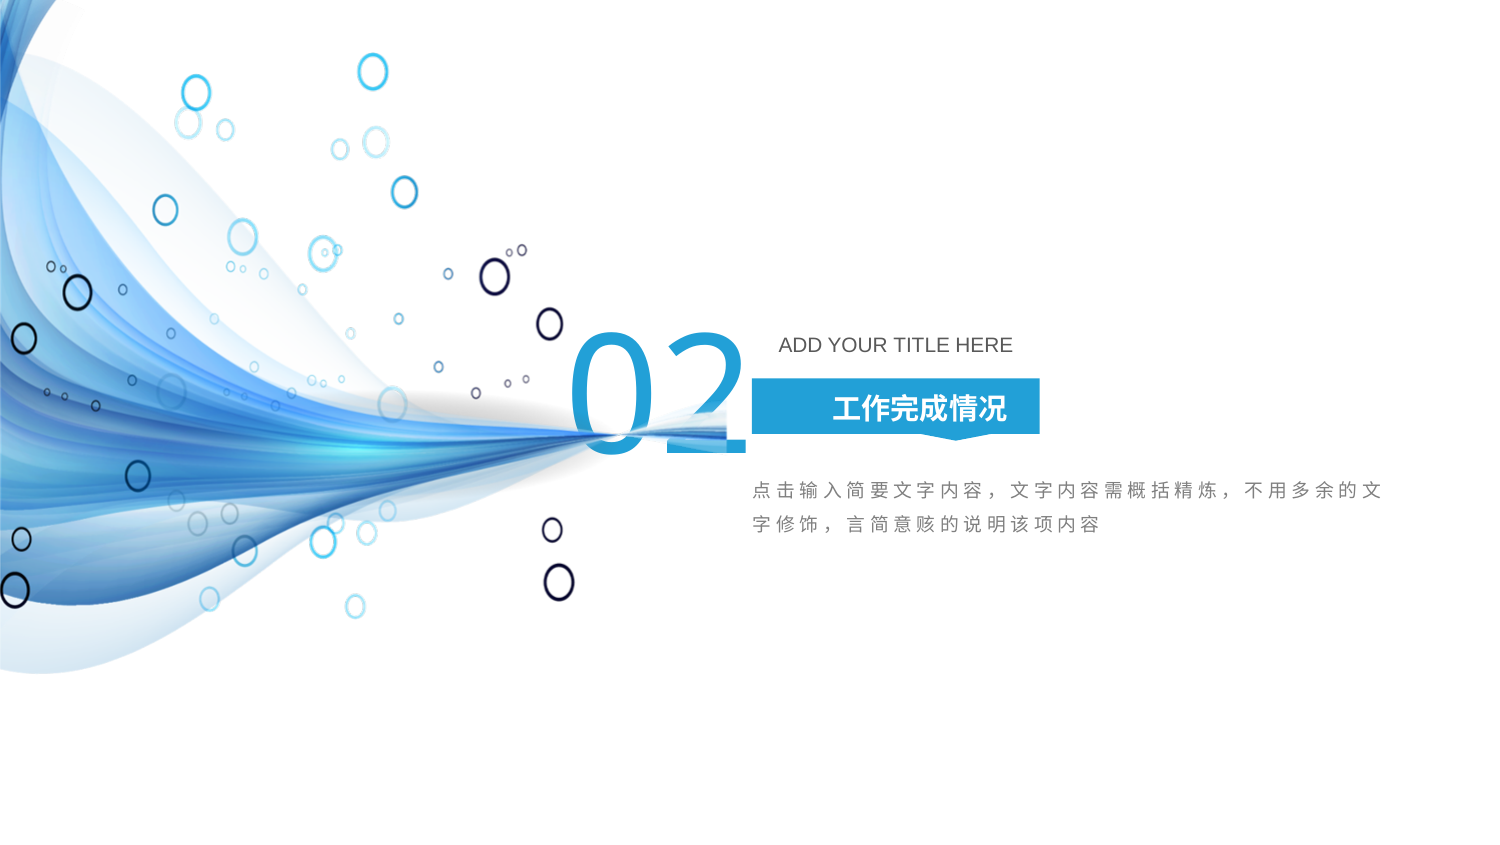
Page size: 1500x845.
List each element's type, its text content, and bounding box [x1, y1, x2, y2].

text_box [751, 372, 1066, 434]
text_box 点击输入简要文字内容，文字内容需概括精炼，不用多余的文字修饰，言简意赅的说明该项内容 [738, 460, 1415, 543]
text_box 02 [737, 283, 763, 491]
picture [0, 0, 733, 774]
text_box ADD YOUR TITLE HERE [763, 324, 1029, 365]
